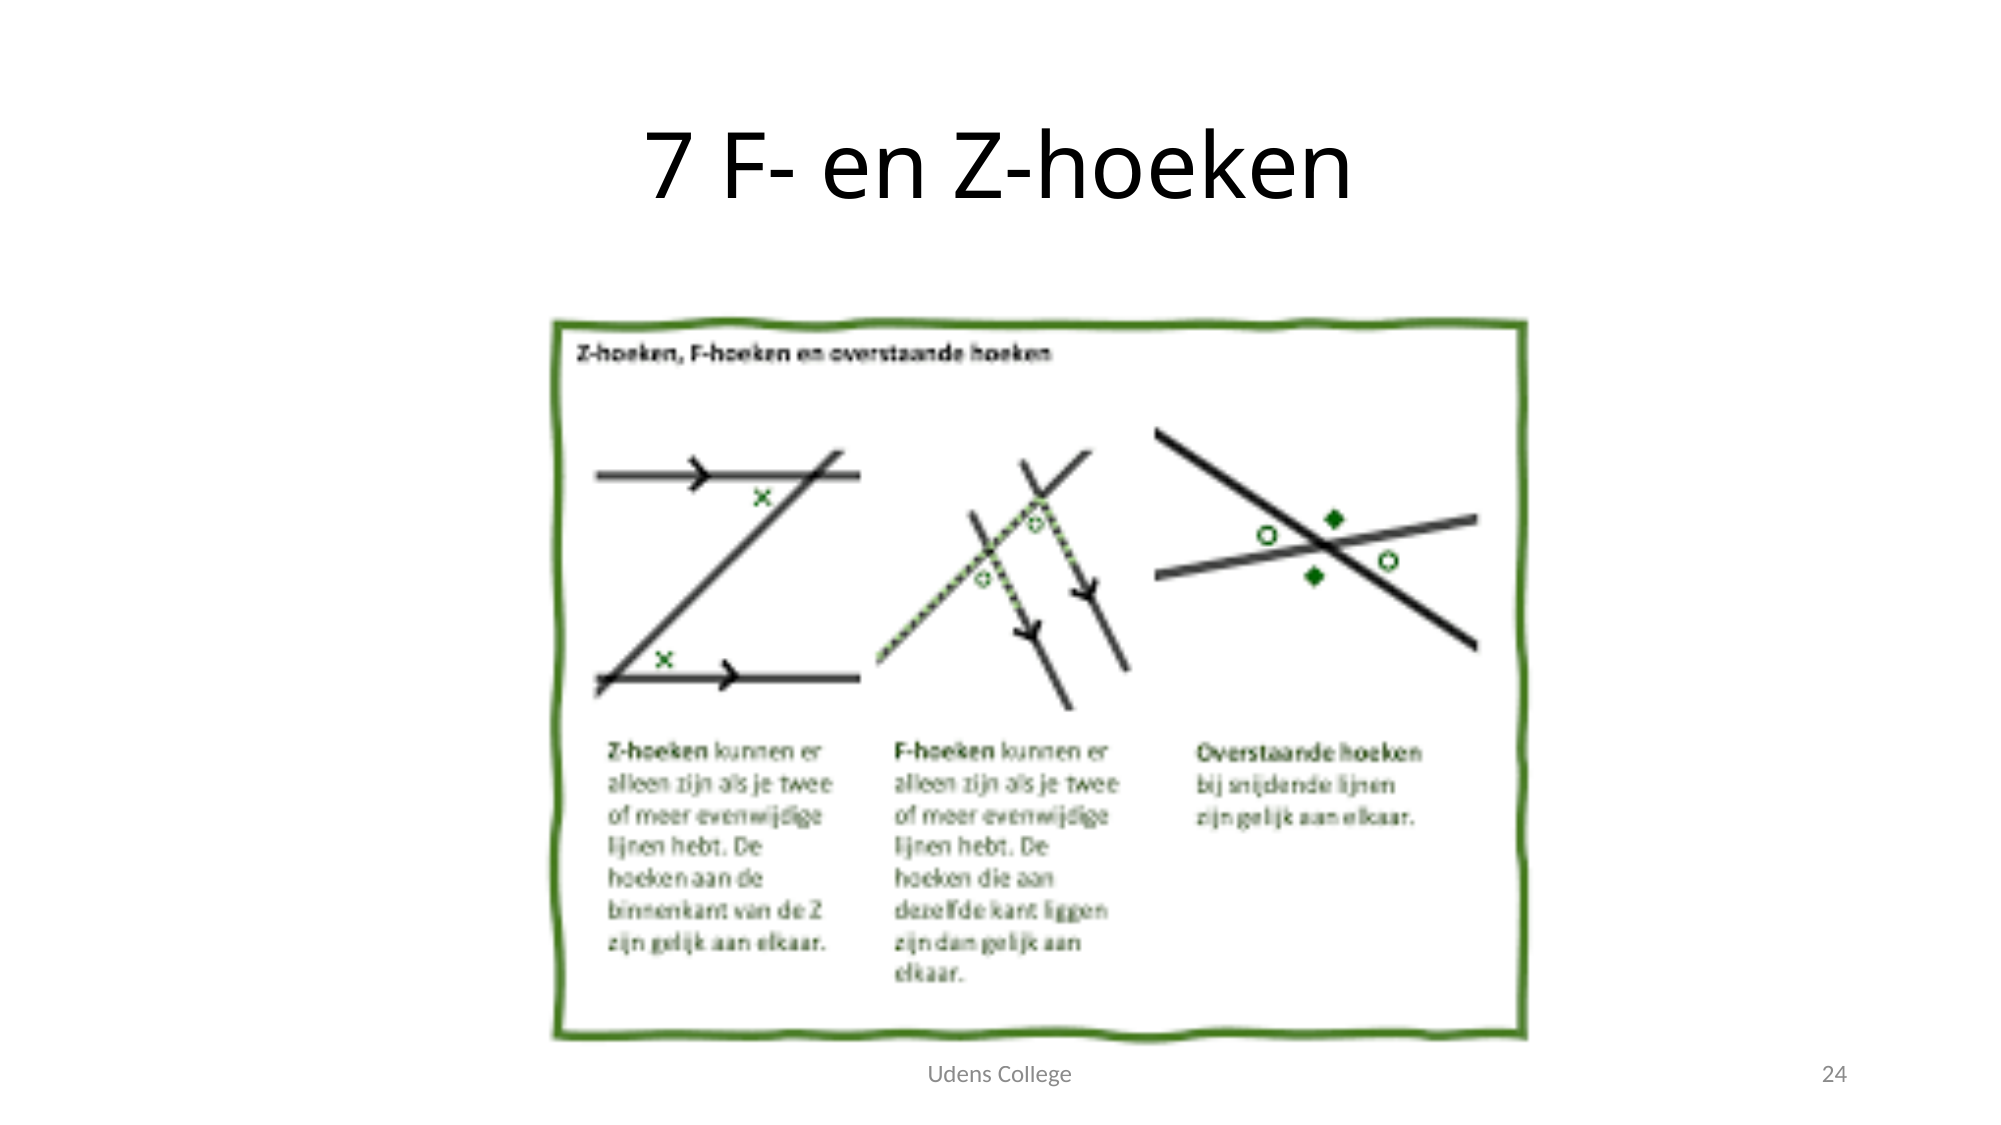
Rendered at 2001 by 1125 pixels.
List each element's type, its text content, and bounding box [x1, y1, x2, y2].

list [528, 307, 1553, 1066]
slide_number 24 [1412, 1042, 1863, 1103]
footer Udens College [662, 1066, 1338, 1103]
title 7 F- en Z-hoeken [137, 59, 1863, 278]
